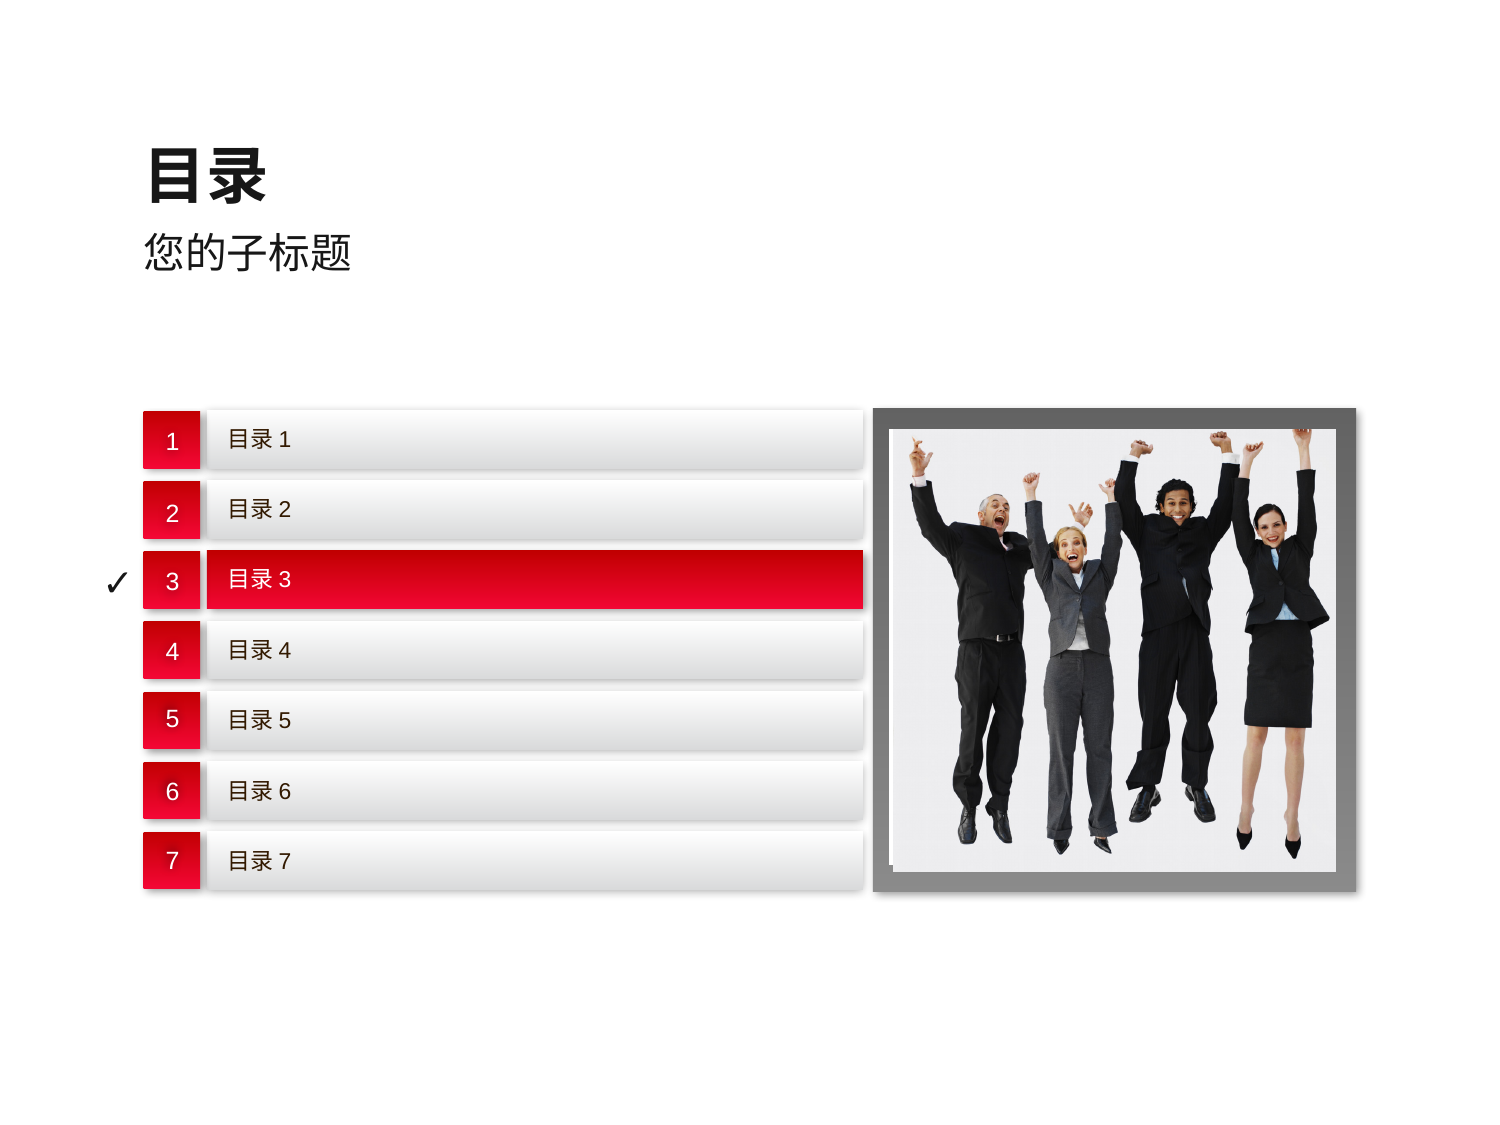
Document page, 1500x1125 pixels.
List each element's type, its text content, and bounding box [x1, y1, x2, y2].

text_box [206, 480, 863, 539]
text_box 目录5 [212, 698, 867, 741]
text_box 目录7 [212, 839, 867, 882]
text_box [206, 410, 863, 469]
text_box 目录4 [212, 628, 867, 671]
text_box [206, 691, 863, 750]
text_box 目录 [143, 127, 582, 227]
text_box [206, 831, 863, 890]
text_box 目录3 [212, 557, 867, 600]
text_box 目录6 [212, 769, 867, 812]
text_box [872, 407, 1357, 892]
text_box [206, 761, 863, 820]
text_box 目录1 [212, 416, 867, 459]
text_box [143, 411, 201, 889]
text_box [206, 550, 864, 609]
picture [893, 429, 1336, 873]
text_box [206, 621, 863, 679]
text_box 目录2 [212, 487, 867, 530]
text_box 您的子标题 [143, 222, 940, 282]
text_box ✓ [87, 552, 138, 612]
